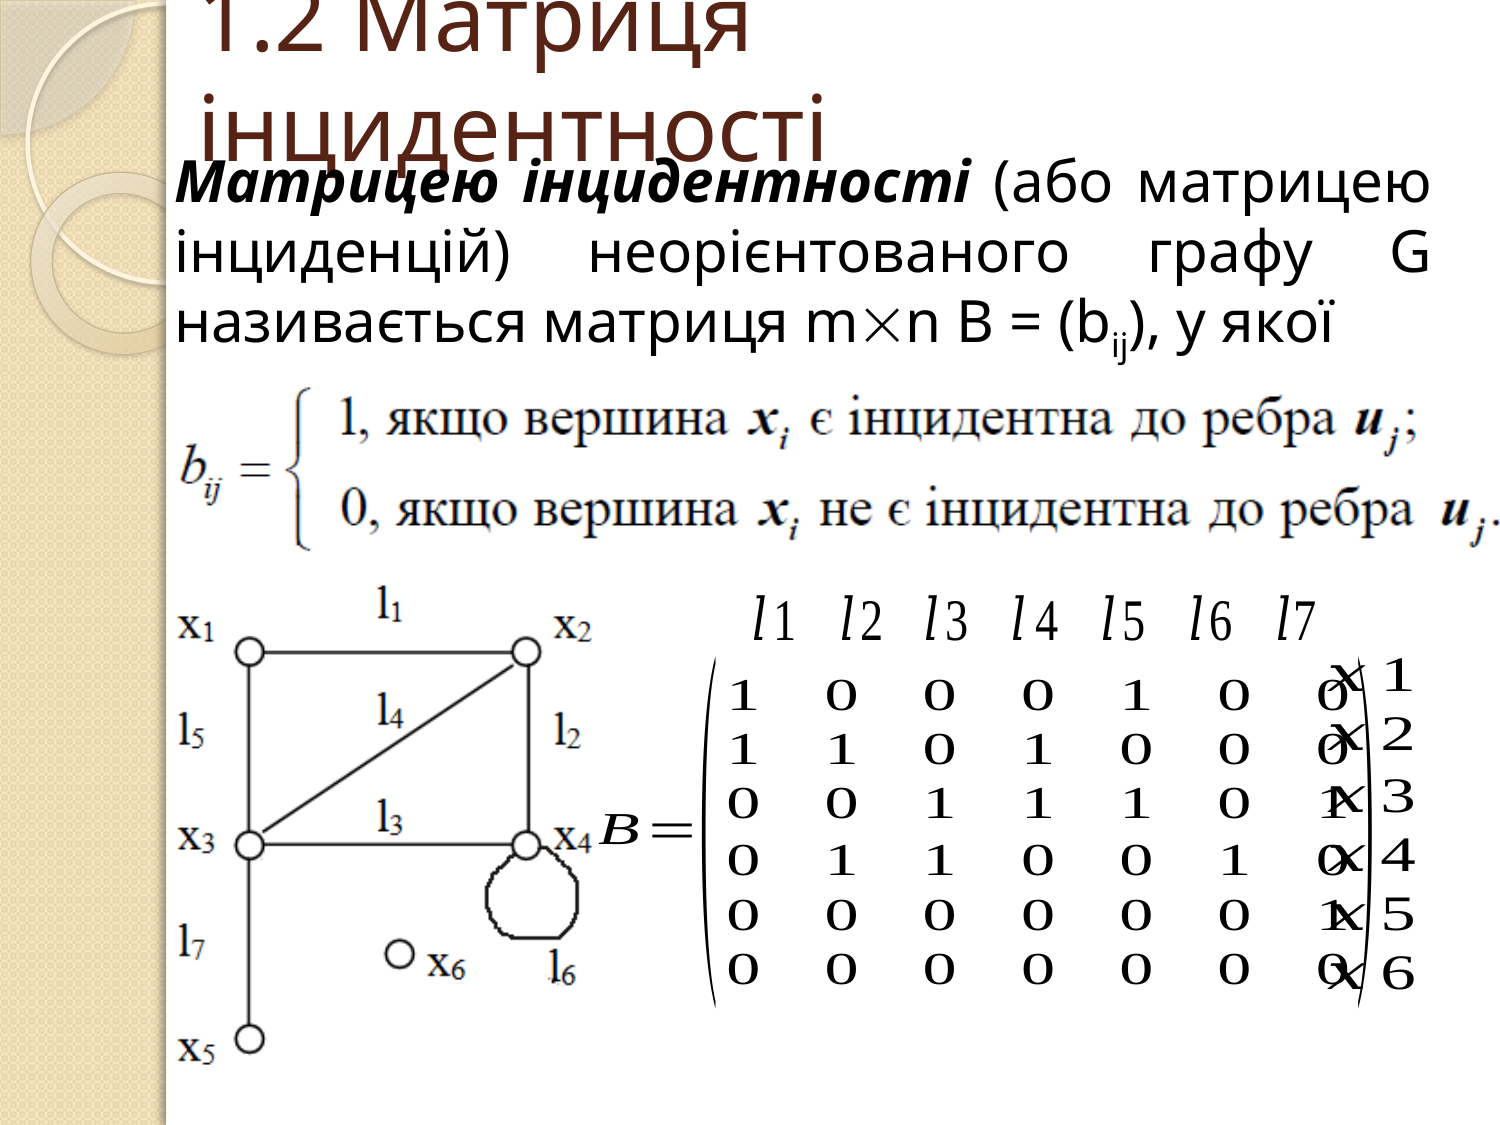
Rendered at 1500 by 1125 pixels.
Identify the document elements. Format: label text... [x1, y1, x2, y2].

picture [168, 576, 601, 1084]
picture [168, 386, 1500, 554]
title 1.2 Матриця інцидентності [183, 5, 1413, 134]
text_box Матрицею інцидентності (або матрицею інциденцій) неорієнтованого графу G називається матриця mn В = (bij), у якої [159, 137, 1447, 372]
